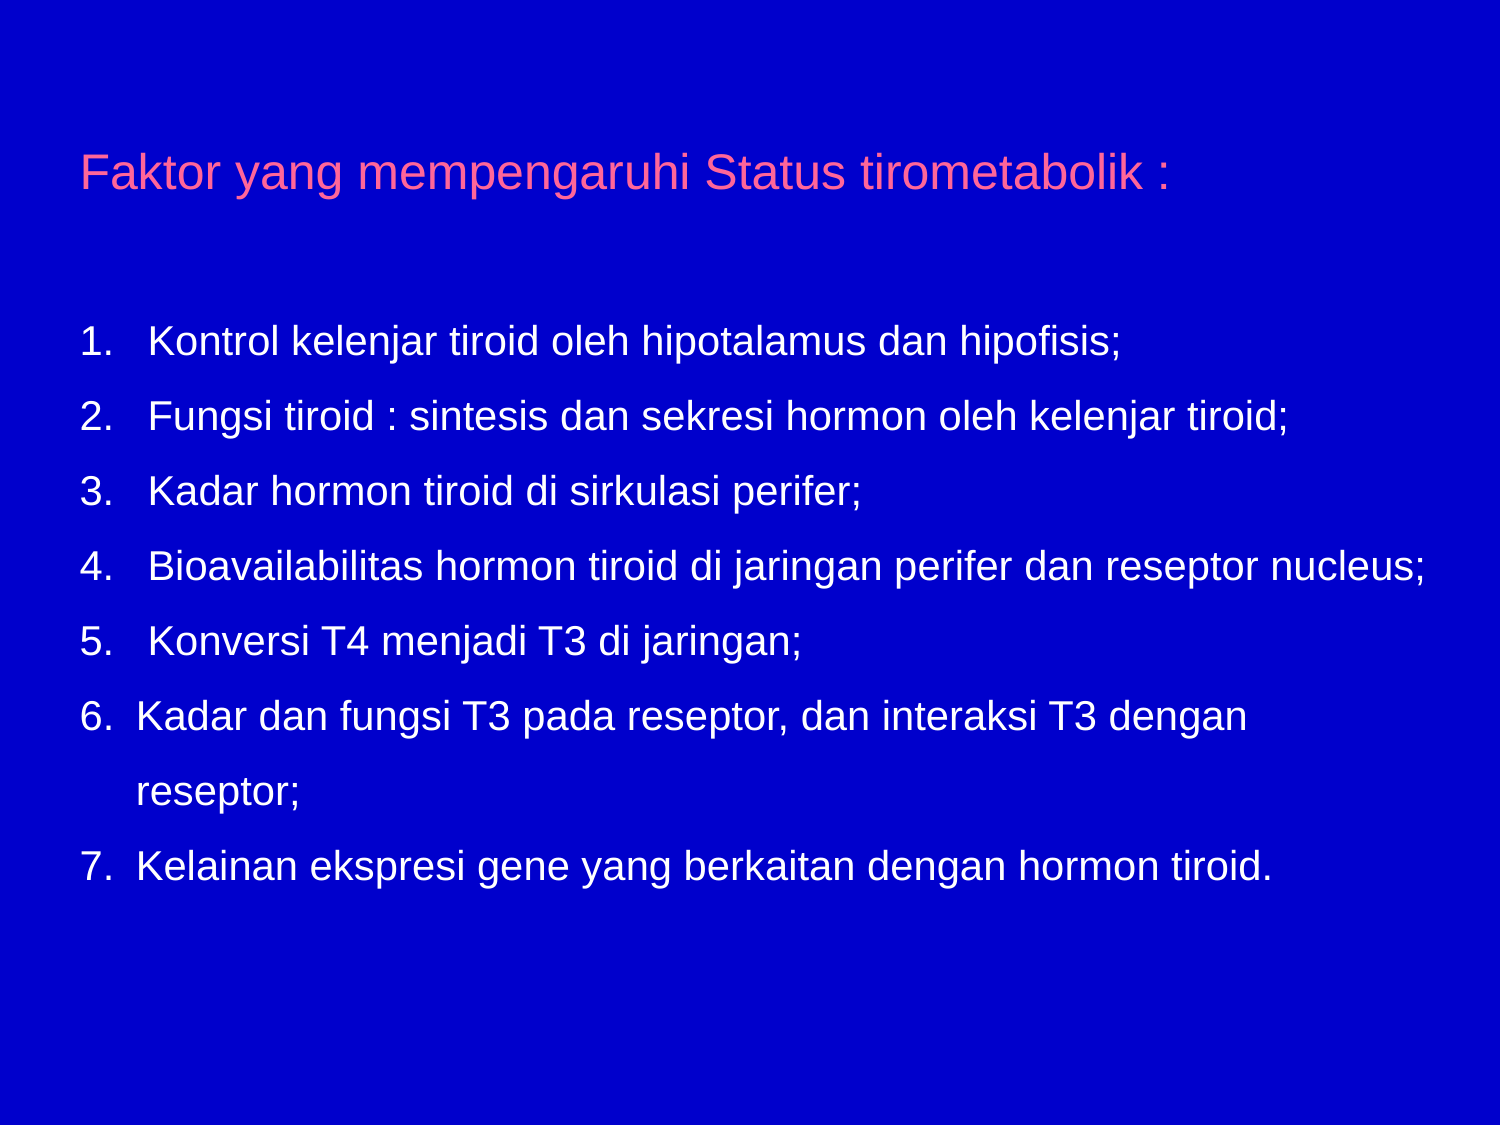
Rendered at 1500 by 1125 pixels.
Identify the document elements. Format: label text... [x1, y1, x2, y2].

text_box Faktor yang mempengaruhi Status tirometabolik : Kontrol kelenjar tiroid oleh hipotalamus dan hipofisis; Fungsi tiroid : sintesis dan sekresi hormon oleh kelenjar tiroid; Kadar hormon tiroid di sirkulasi perifer; Bioavailabilitas hormon tiroid di jaringan perifer dan reseptor nucleus; Konversi T4 menjadi T3 di jaringan; 6. Kadar dan fungsi T3 pada reseptor, dan interaksi T3 dengan reseptor; 7. Kelainan ekspresi gene yang berkaitan dengan hormon tiroid. [64, 101, 1453, 972]
